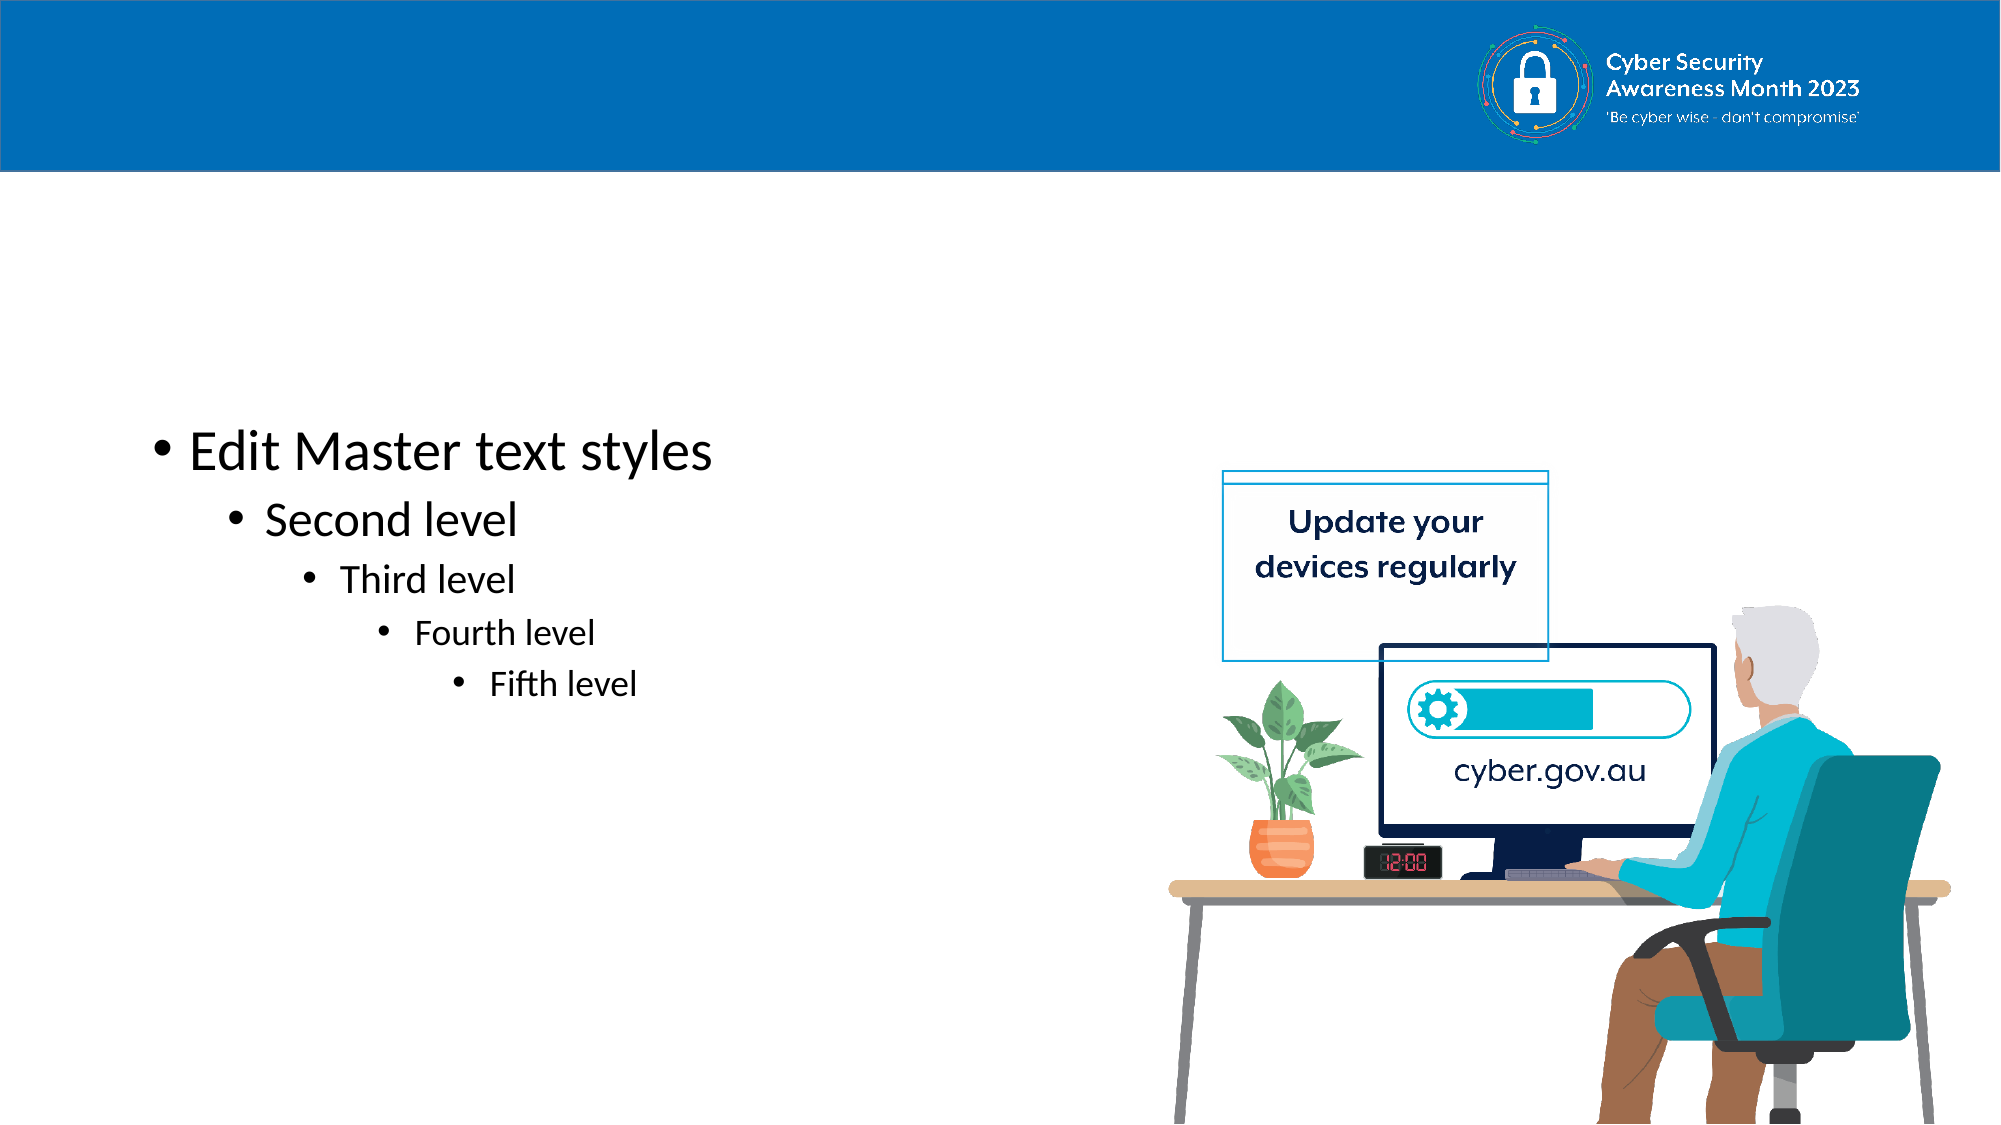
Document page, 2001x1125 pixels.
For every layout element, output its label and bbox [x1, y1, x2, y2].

picture [1155, 455, 1953, 1124]
picture [1427, 5, 1910, 166]
